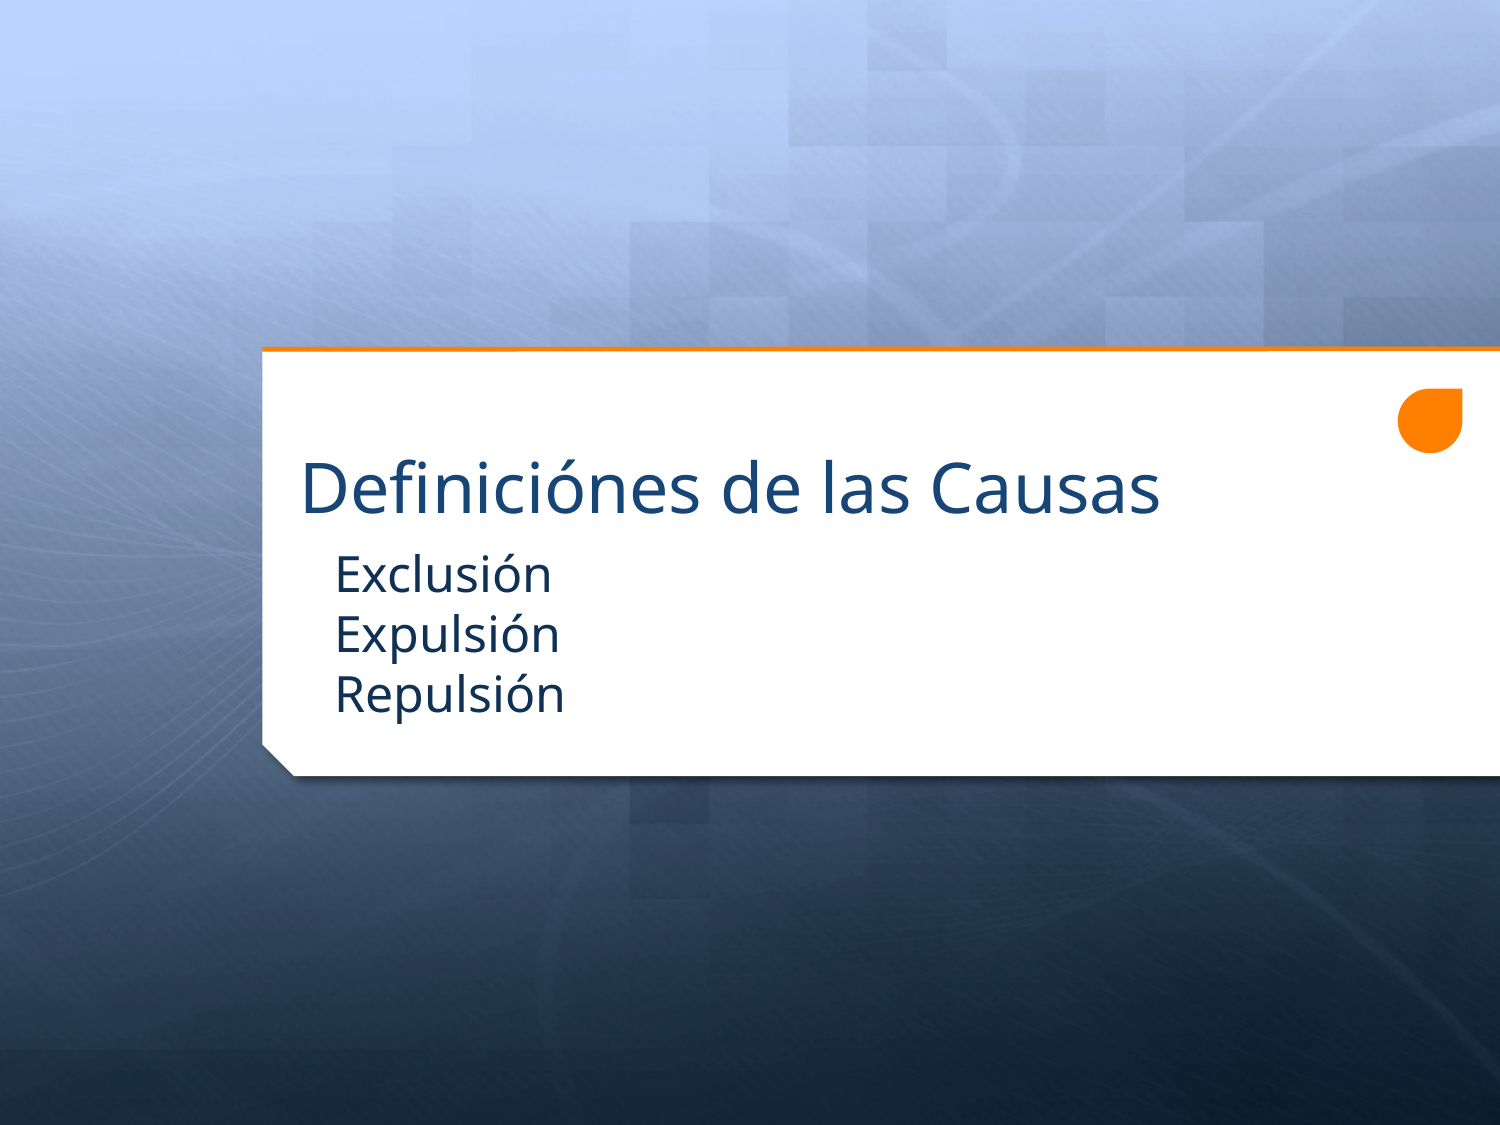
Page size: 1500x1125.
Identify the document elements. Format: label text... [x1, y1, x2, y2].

title Definiciónes de las Causas [284, 394, 1248, 535]
text_box Exclusión Expulsión Repulsión [319, 534, 1204, 730]
